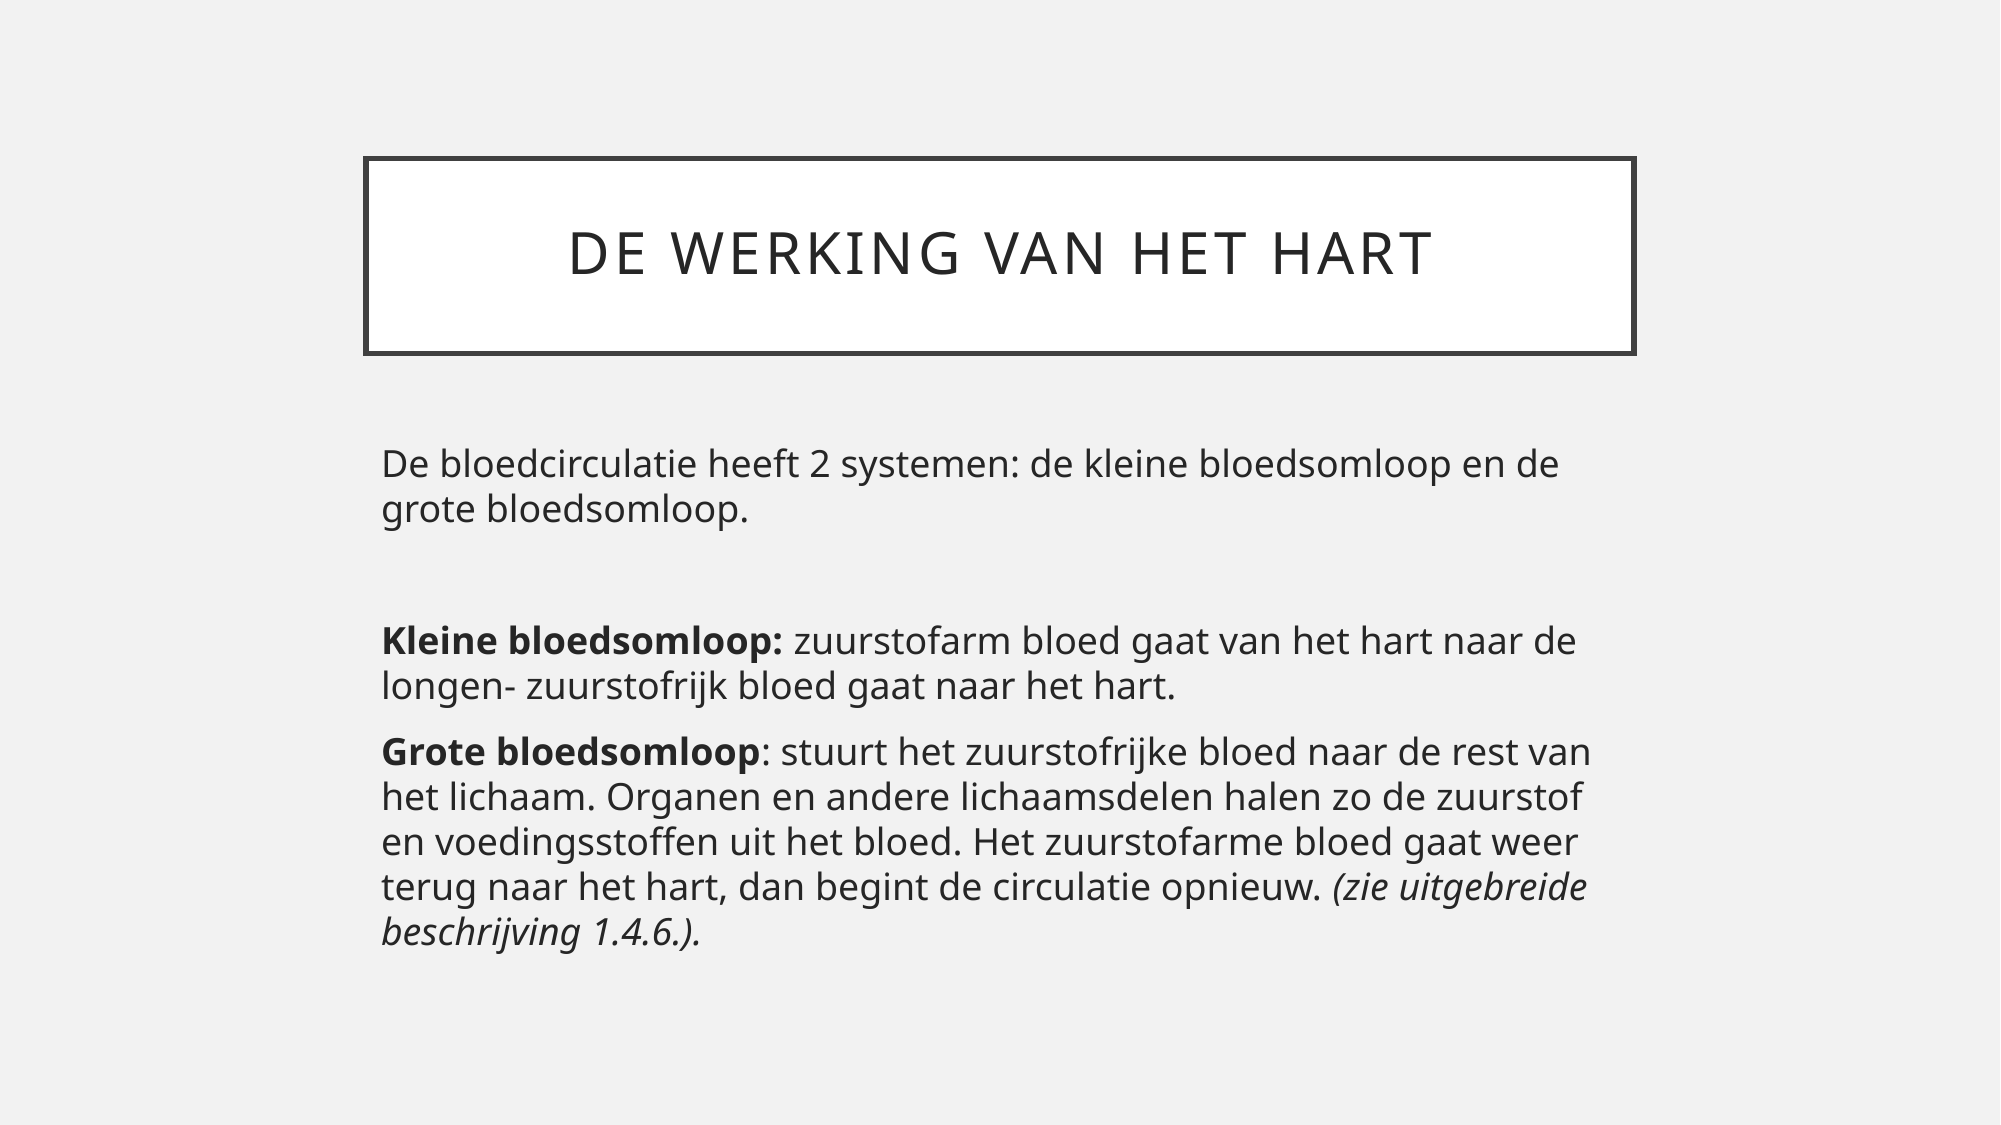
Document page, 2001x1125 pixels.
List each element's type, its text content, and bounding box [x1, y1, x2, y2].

list De bloedcirculatie heeft 2 systemen: de kleine bloedsomloop en de grote bloedsomloop. Kleine bloedsomloop: zuurstofarm bloed gaat van het hart naar de longen- zuurstofrijk bloed gaat naar het hart. Grote bloedsomloop: stuurt het zuurstofrijke bloed naar de rest van het lichaam. Organen en andere lichaamsdelen halen zo de zuurstof en voedingsstoffen uit het bloed. Het zuurstofarme bloed gaat weer terug naar het hart, dan begint de circulatie opnieuw. (zie uitgebreide beschrijving 1.4.6.). [366, 432, 1634, 942]
title De werking van het hart [363, 156, 1637, 356]
